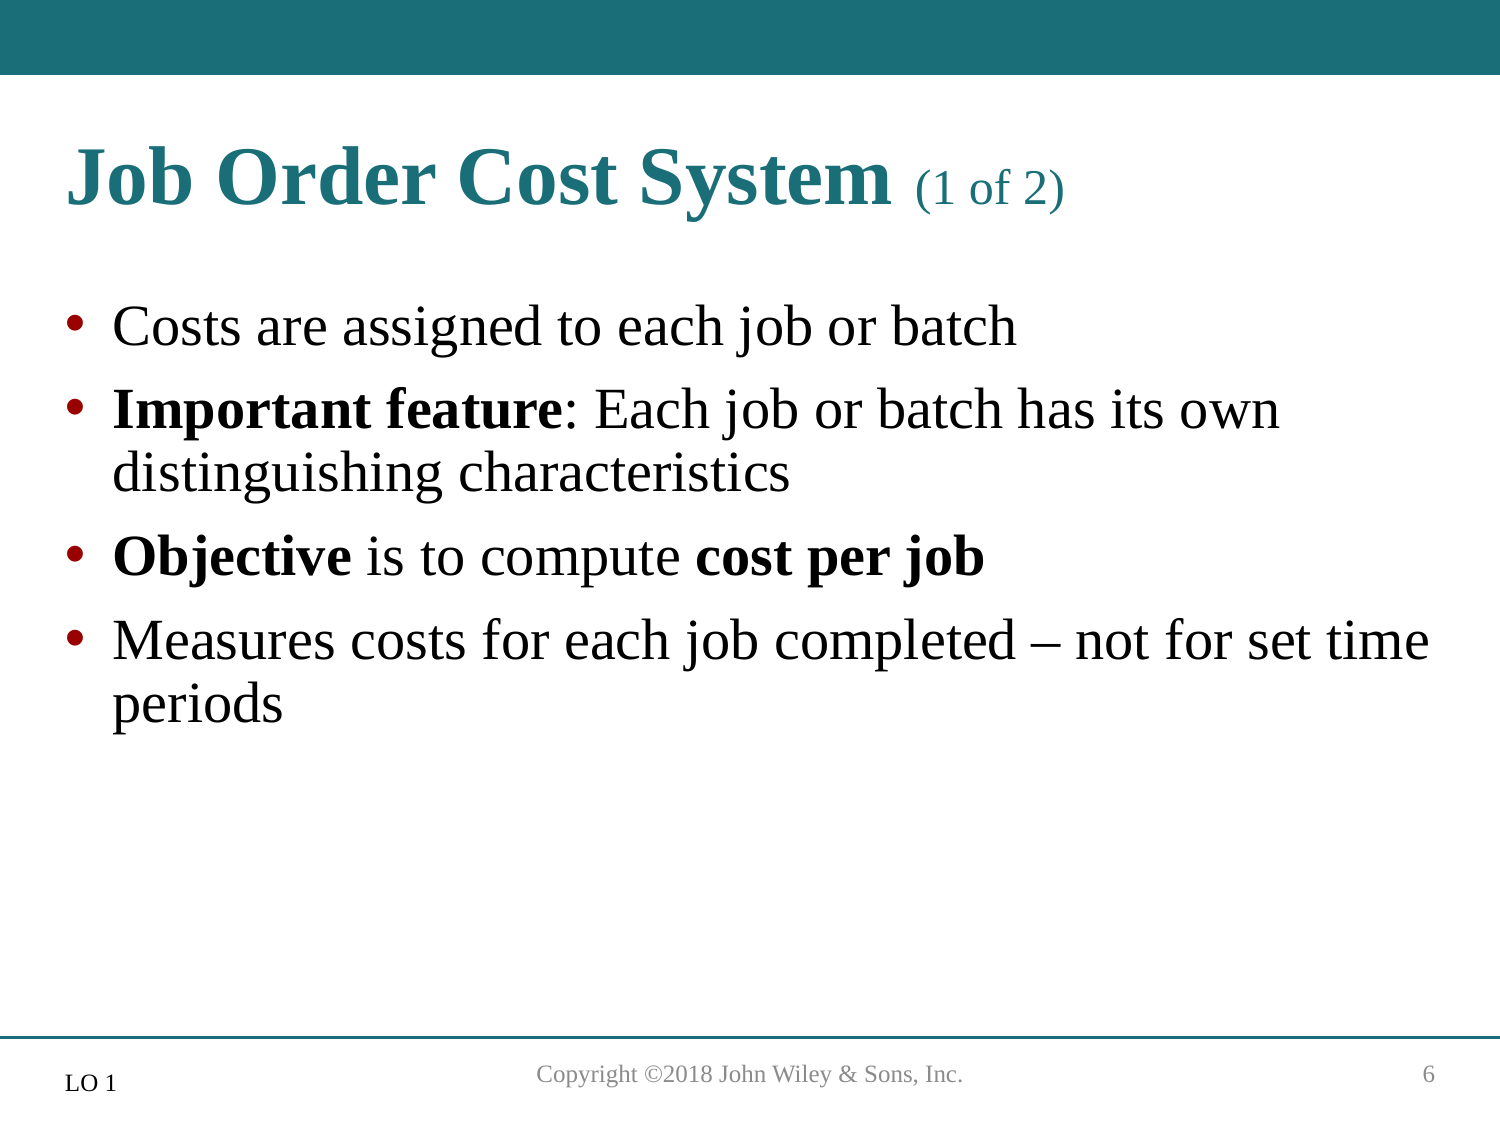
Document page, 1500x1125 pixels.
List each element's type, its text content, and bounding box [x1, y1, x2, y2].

slide_number 6 [1059, 1042, 1450, 1103]
footer Copyright ©2018 John Wiley & Sons, Inc. [496, 1042, 1004, 1103]
title Job Order Cost System (1 of 2) [50, 125, 1450, 238]
list L O 1 [50, 1062, 150, 1113]
list Costs are assigned to each job or batch Important feature: Each job or batch has its own distinguishing characteristics Objective is to compute cost per job Measures costs for each job completed – not for set time periods [50, 287, 1450, 838]
